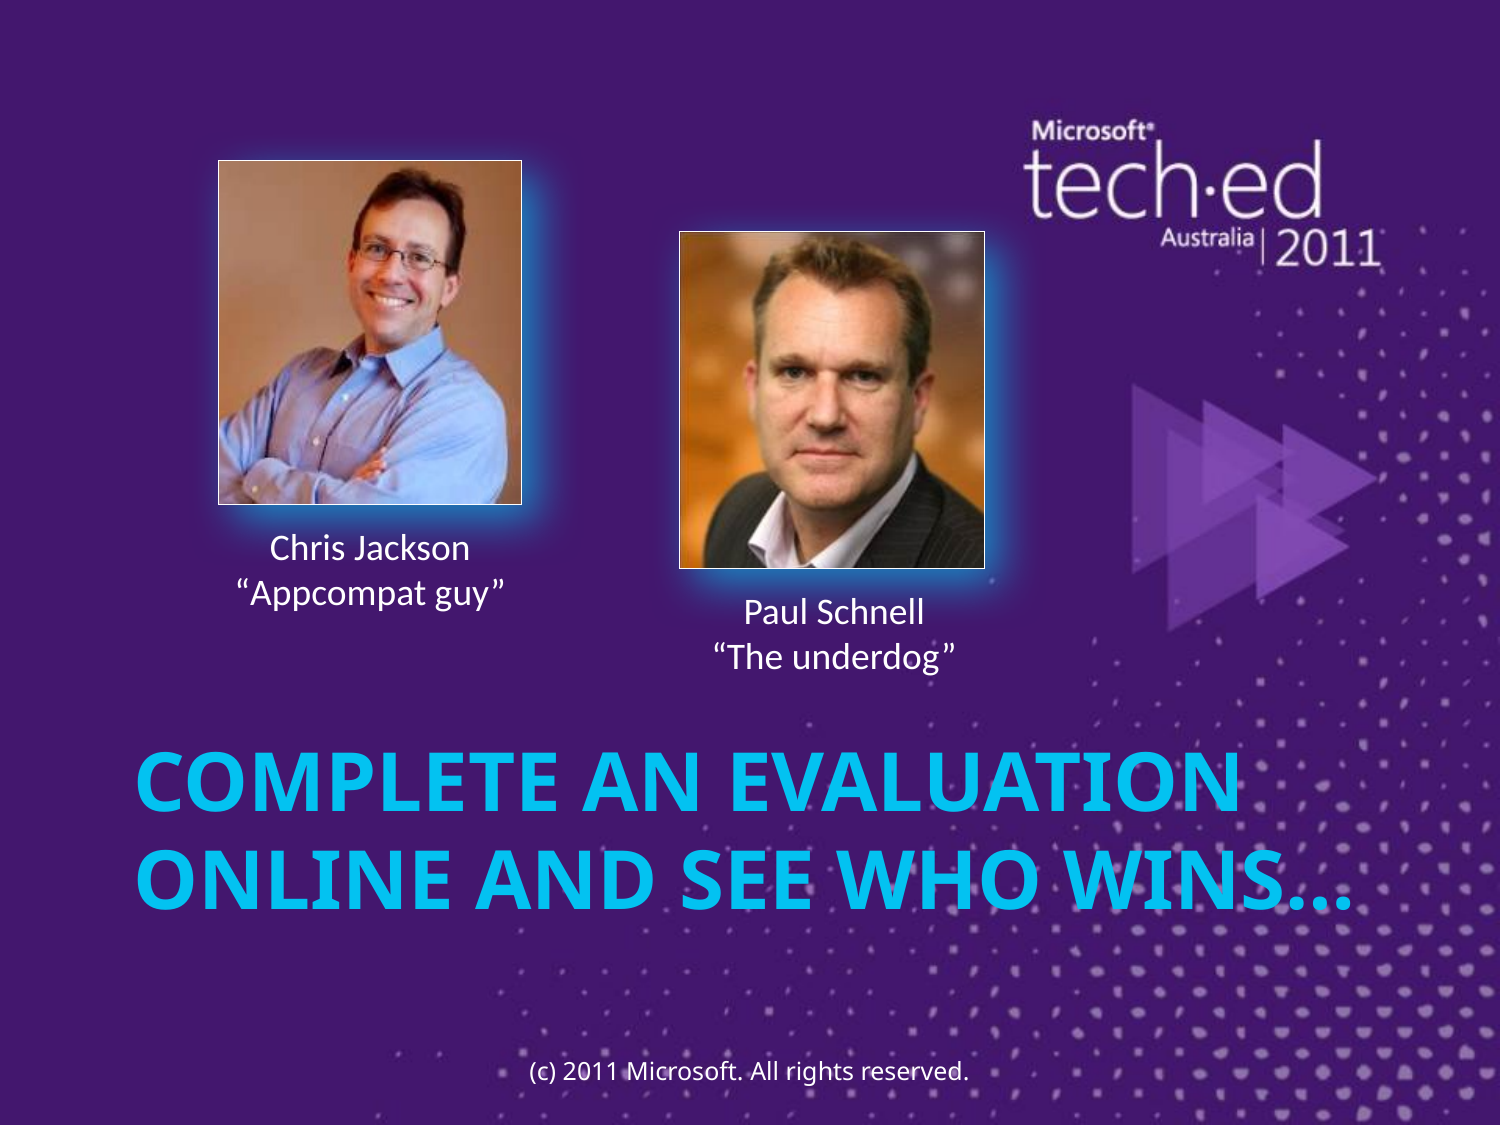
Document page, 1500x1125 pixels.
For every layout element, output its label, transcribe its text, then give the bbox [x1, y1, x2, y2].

text_box Chris Jackson “Appcompat guy” [219, 515, 522, 620]
footer (c) 2011 Microsoft. All rights reserved. [512, 1042, 988, 1103]
picture [0, 0, 1500, 1125]
title Complete an Evaluation online and SEE WHO WINS… [118, 722, 1394, 947]
text_box Paul Schnell “The underdog” [696, 580, 973, 685]
